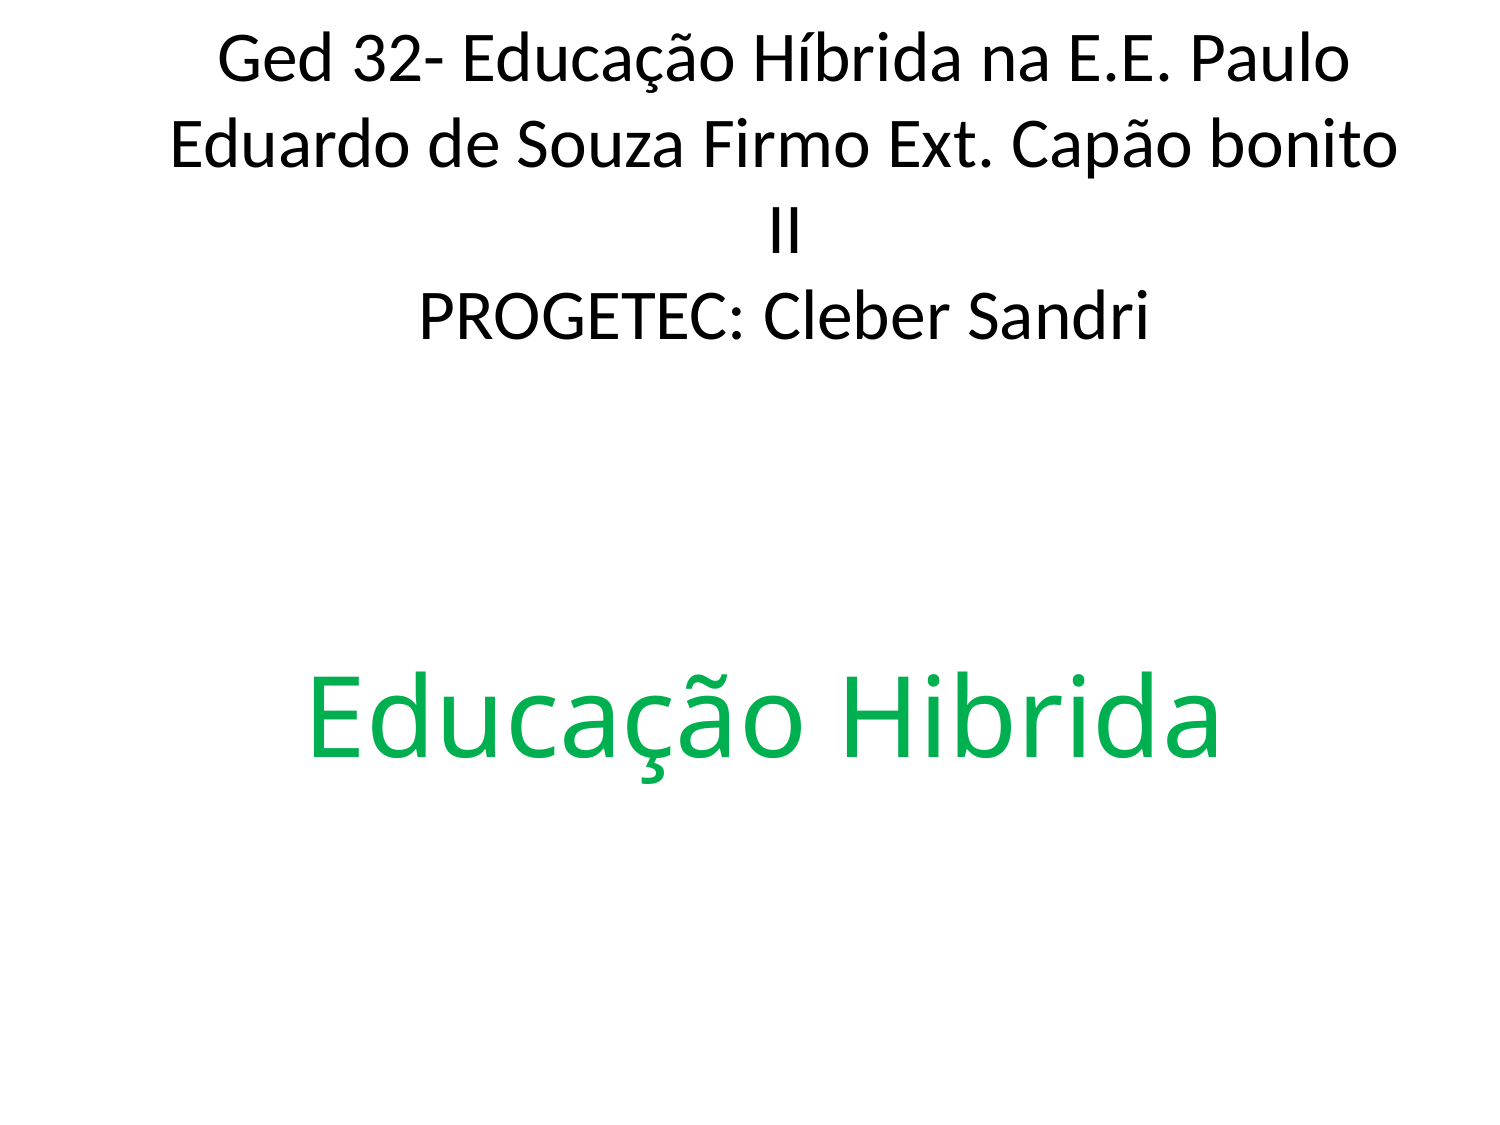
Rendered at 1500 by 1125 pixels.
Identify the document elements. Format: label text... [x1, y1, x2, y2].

title Ged 32- Educação Híbrida na E.E. Paulo Eduardo de Souza Firmo Ext. Capão bonito II PROGETEC: Cleber Sandri [147, 0, 1423, 536]
subtitle Educação Hibrida [225, 637, 1275, 925]
